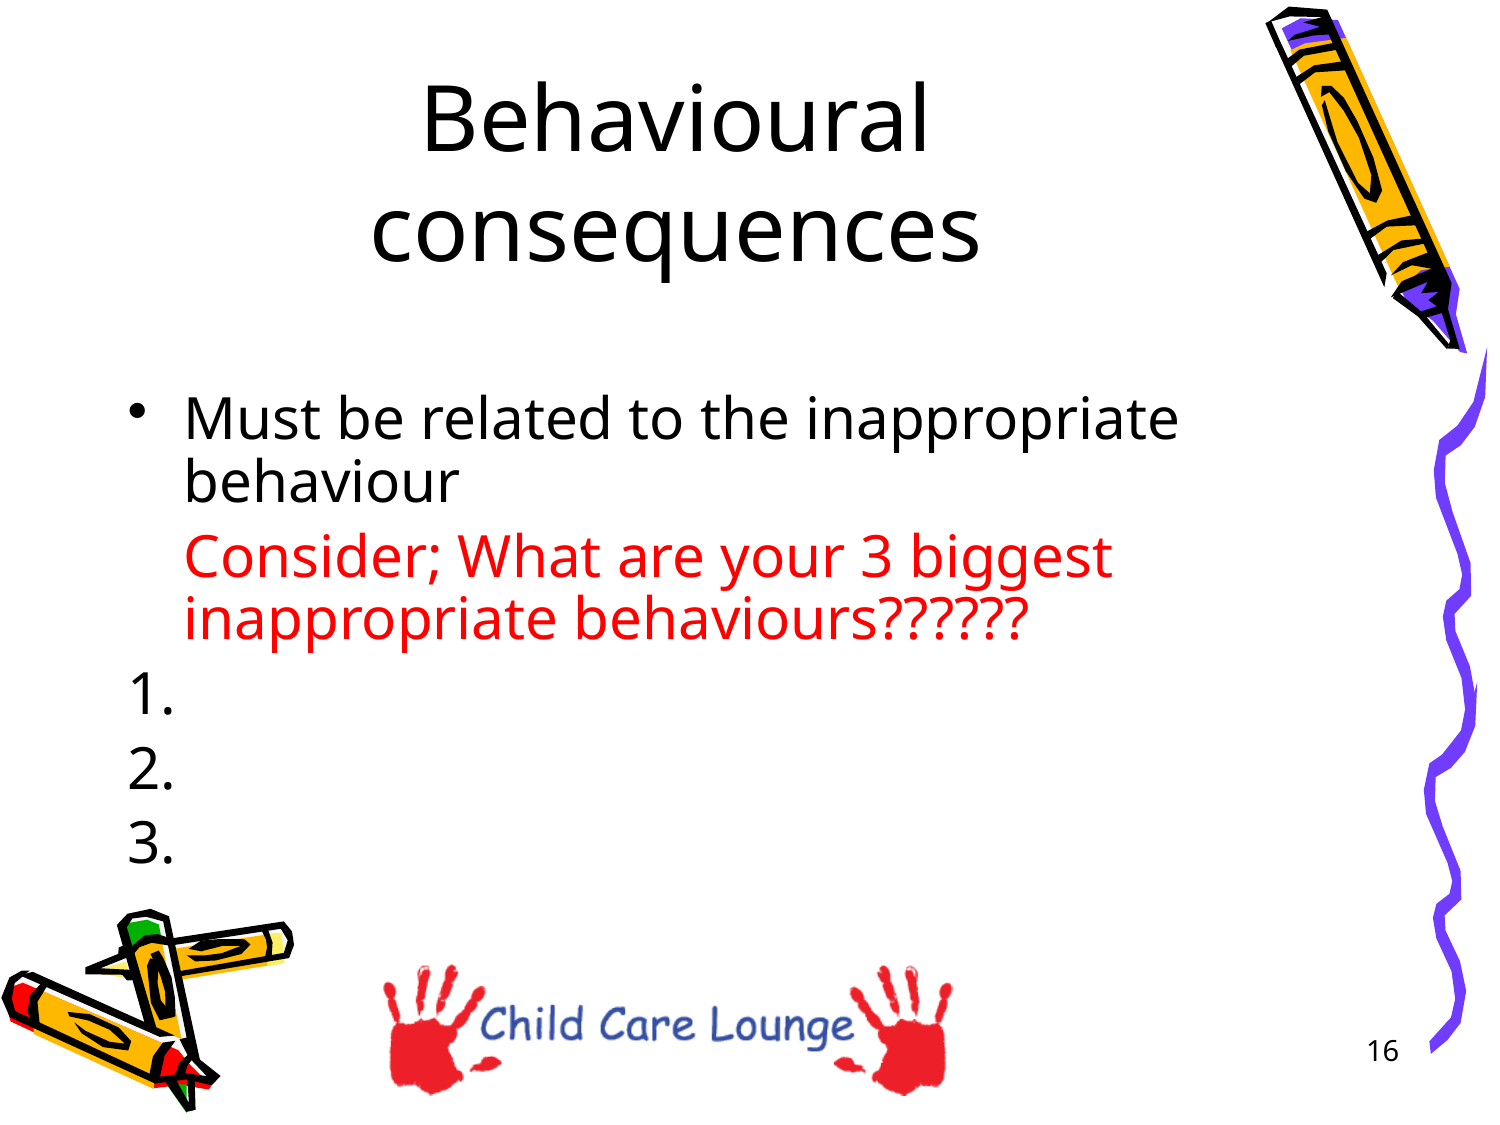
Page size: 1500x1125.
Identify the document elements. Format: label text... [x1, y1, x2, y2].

title Behavioural consequences [112, 24, 1240, 288]
list Must be related to the inappropriate behaviour Consider; What are your 3 biggest inappropriate behaviours?????? 1. 2. 3. [112, 299, 1376, 901]
slide_number 16 [1101, 1024, 1415, 1101]
picture [383, 963, 953, 1096]
